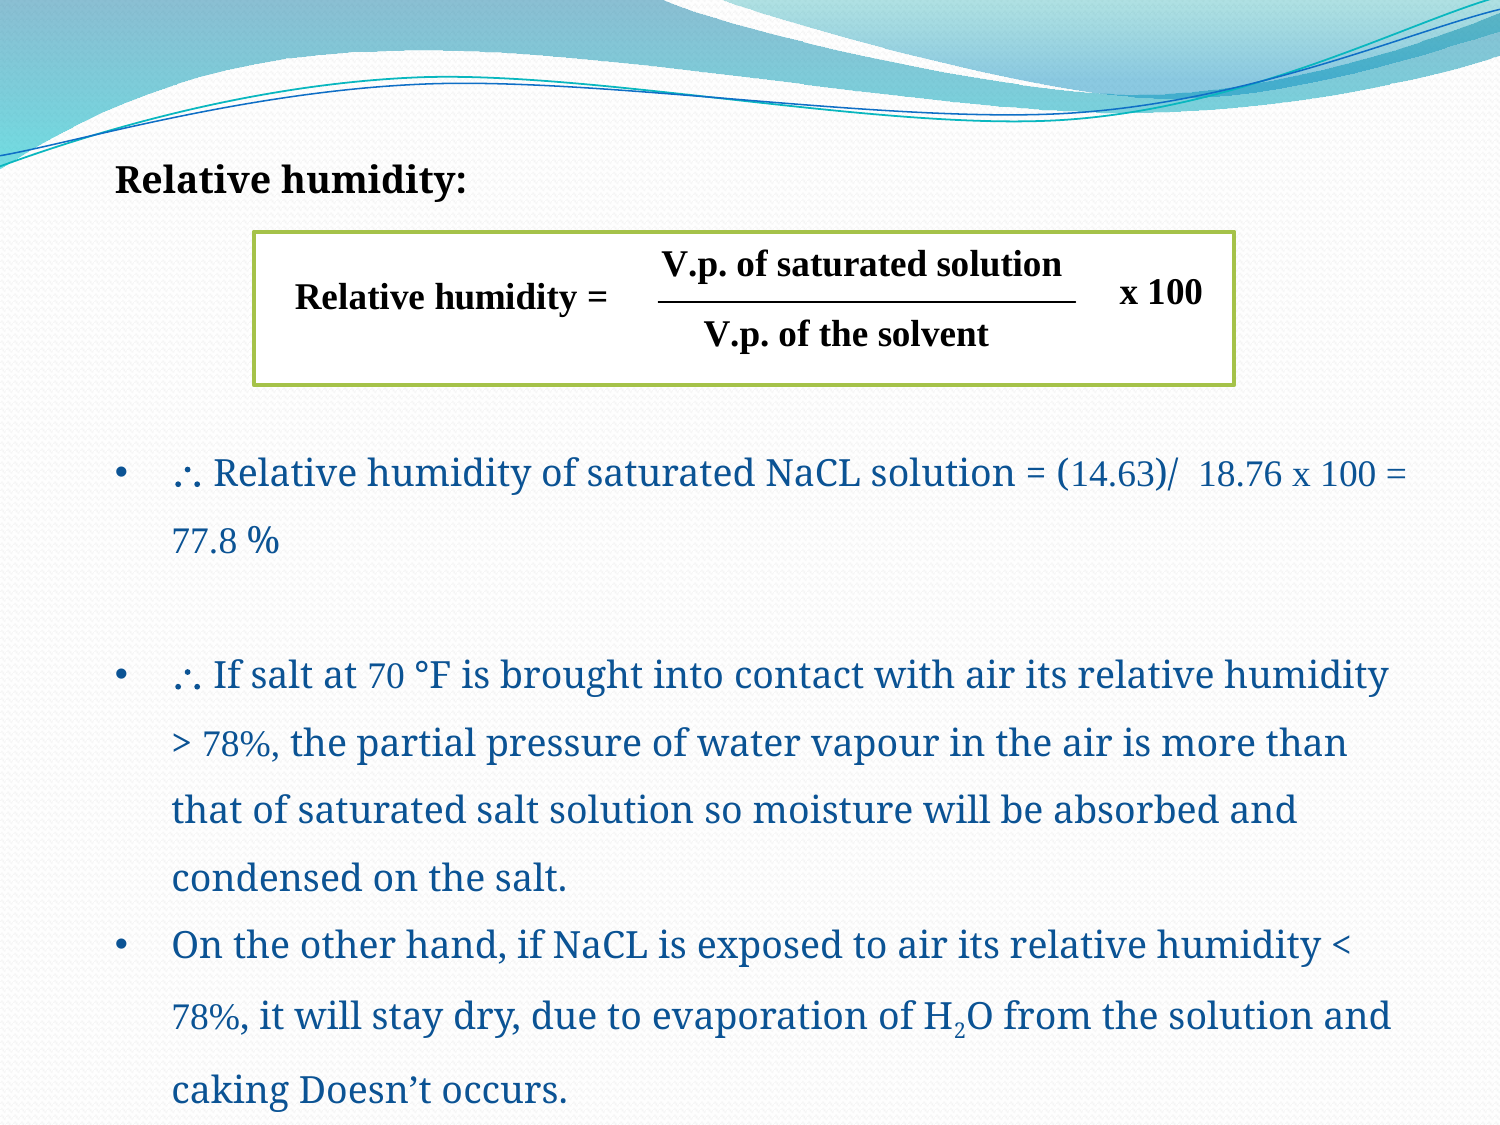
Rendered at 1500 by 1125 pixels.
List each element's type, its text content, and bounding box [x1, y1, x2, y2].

text_box Relative humidity:  Relative humidity of saturated NaCL solution = (14.63)/ 18.76 x 100 = 77.8 %  If salt at 70 °F is brought into contact with air its relative humidity > 78%, the partial pressure of water vapour in the air is more than that of saturated salt solution so moisture will be absorbed and condensed on the salt. On the other hand, if NaCL is exposed to air its relative humidity < 78%, it will stay dry, due to evaporation of H2O from the solution and caking Doesn’t occurs.  78% in referred to the critical humidity of NaCI. [100, 149, 1436, 1125]
picture [277, 231, 1223, 367]
